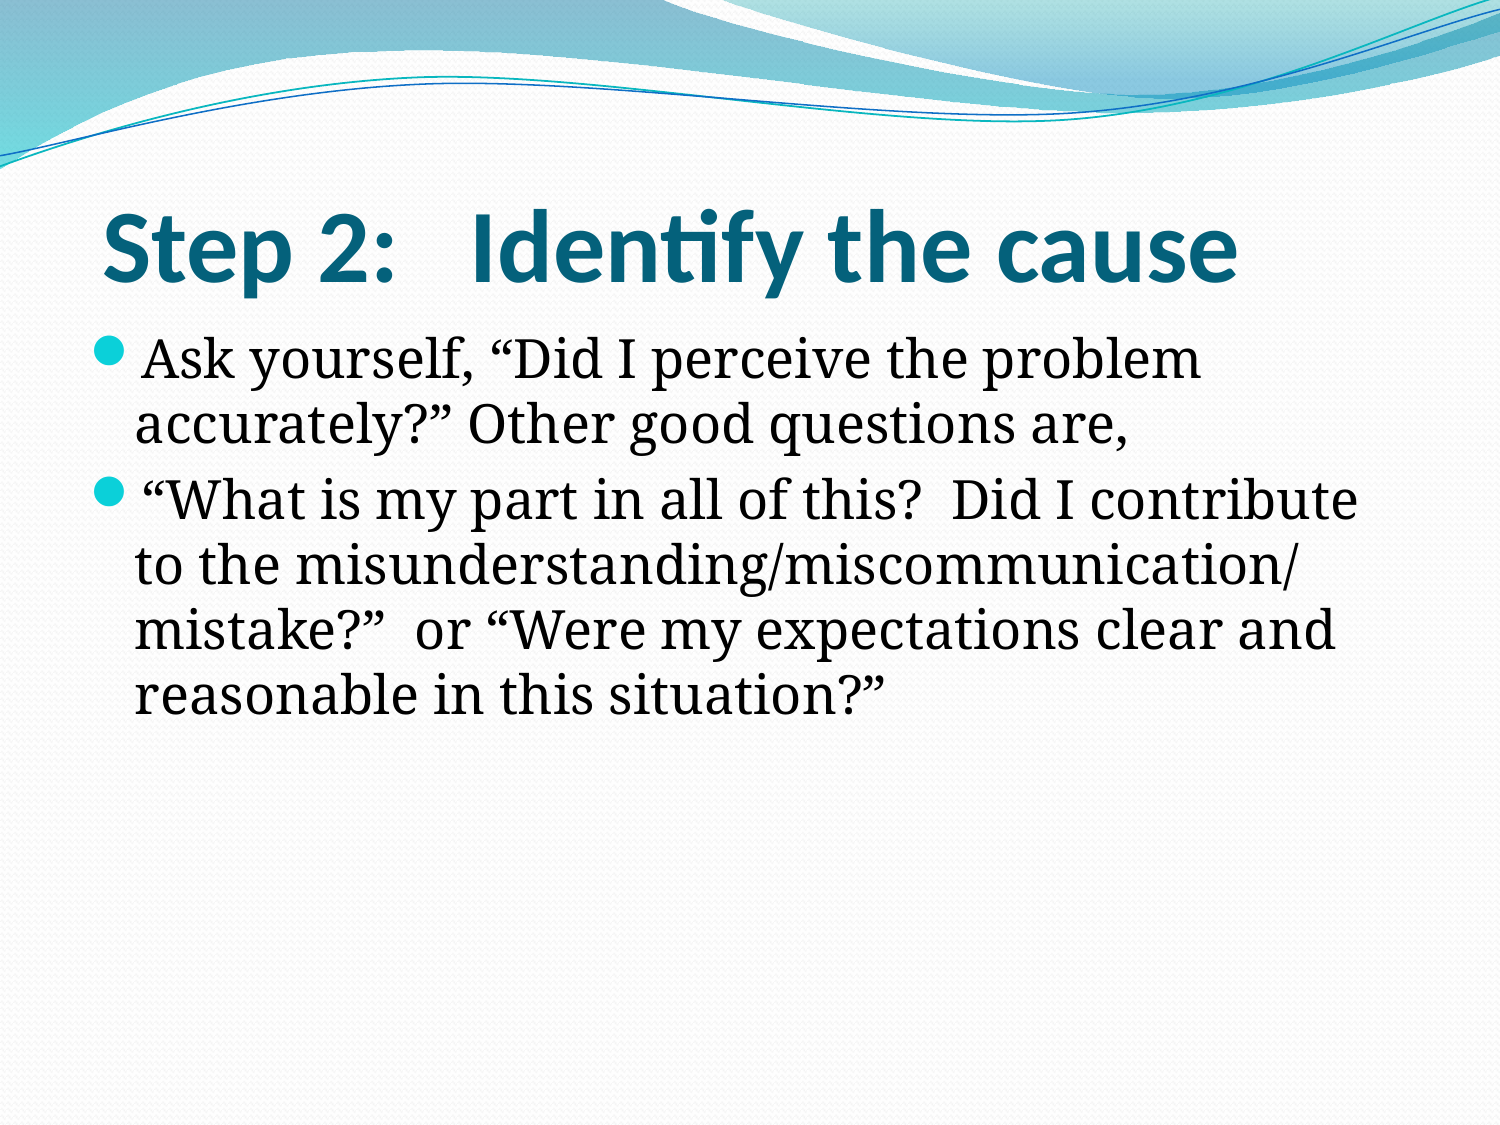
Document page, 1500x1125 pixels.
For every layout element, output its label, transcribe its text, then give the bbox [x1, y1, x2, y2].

list Ask yourself, “Did I perceive the problem accurately?” Other good questions are, “What is my part in all of this? Did I contribute to the misunderstanding/miscommunication/ mistake?” or “Were my expectations clear and reasonable in this situation?” [75, 317, 1425, 1038]
title Step 2: Identify the cause [75, 115, 1425, 303]
